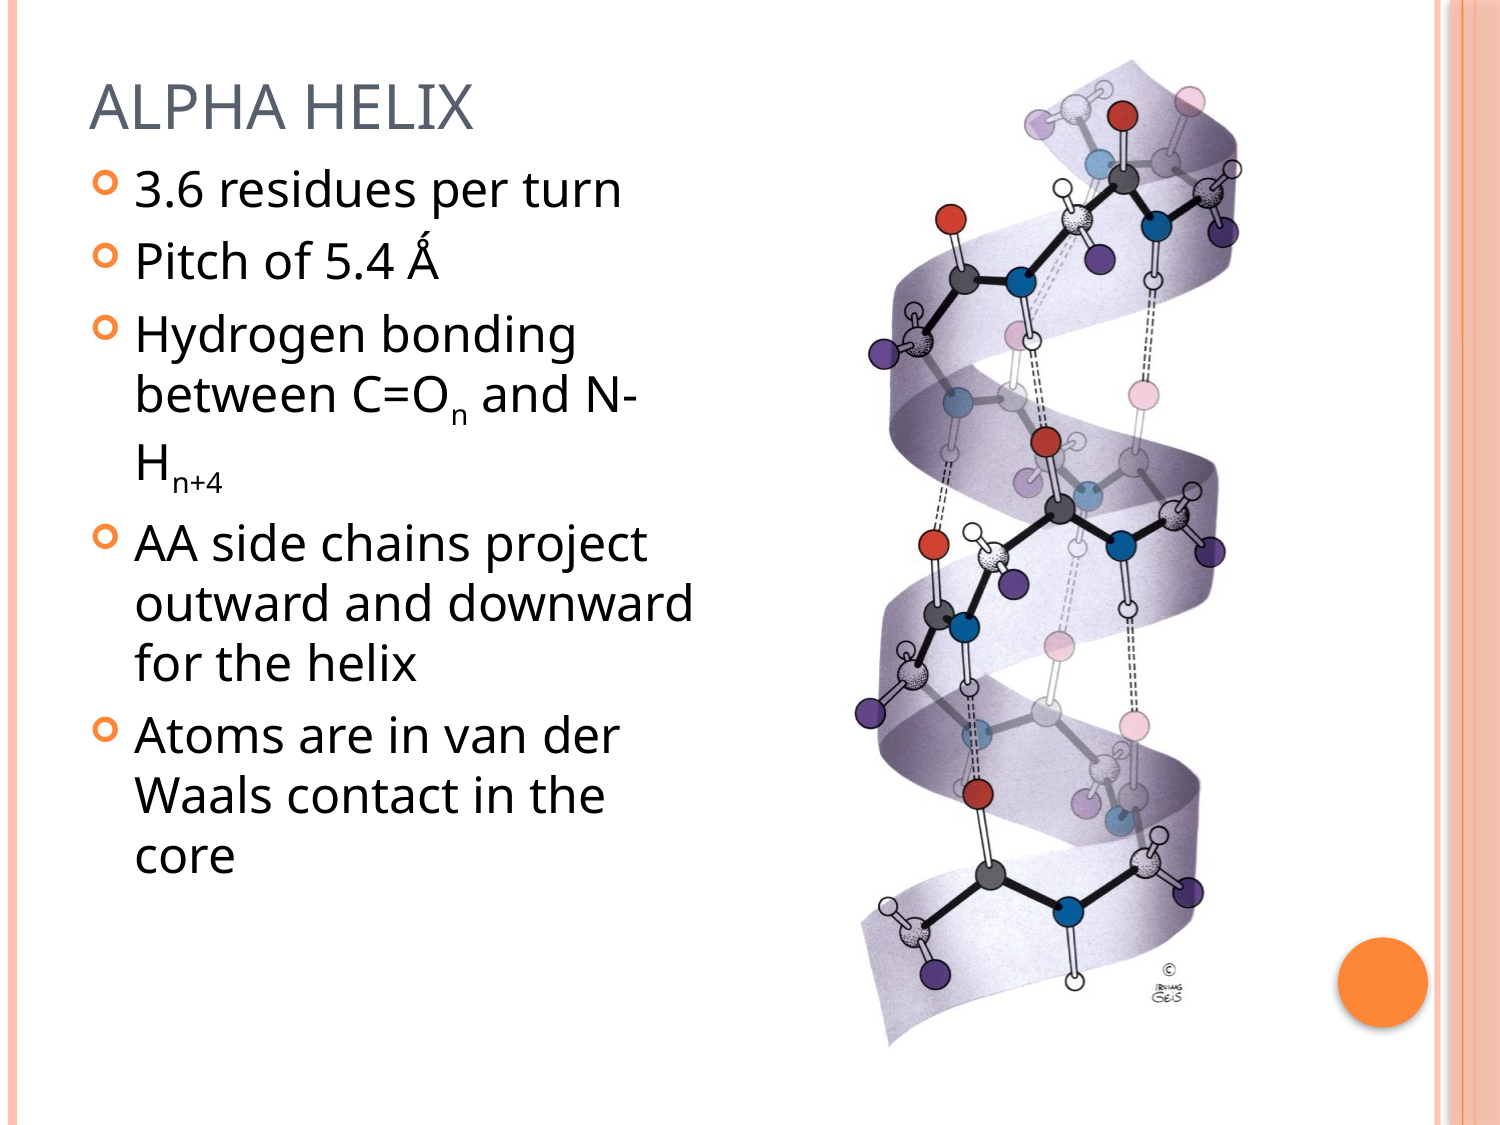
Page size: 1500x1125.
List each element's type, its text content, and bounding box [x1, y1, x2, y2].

title Alpha helix [75, 45, 1300, 150]
list 3.6 residues per turn Pitch of 5.4 Ǻ Hydrogen bonding between C=On and N-Hn+4 AA side chains project outward and downward for the helix Atoms are in van der Waals contact in the core [75, 149, 713, 1062]
picture [842, 50, 1258, 1055]
